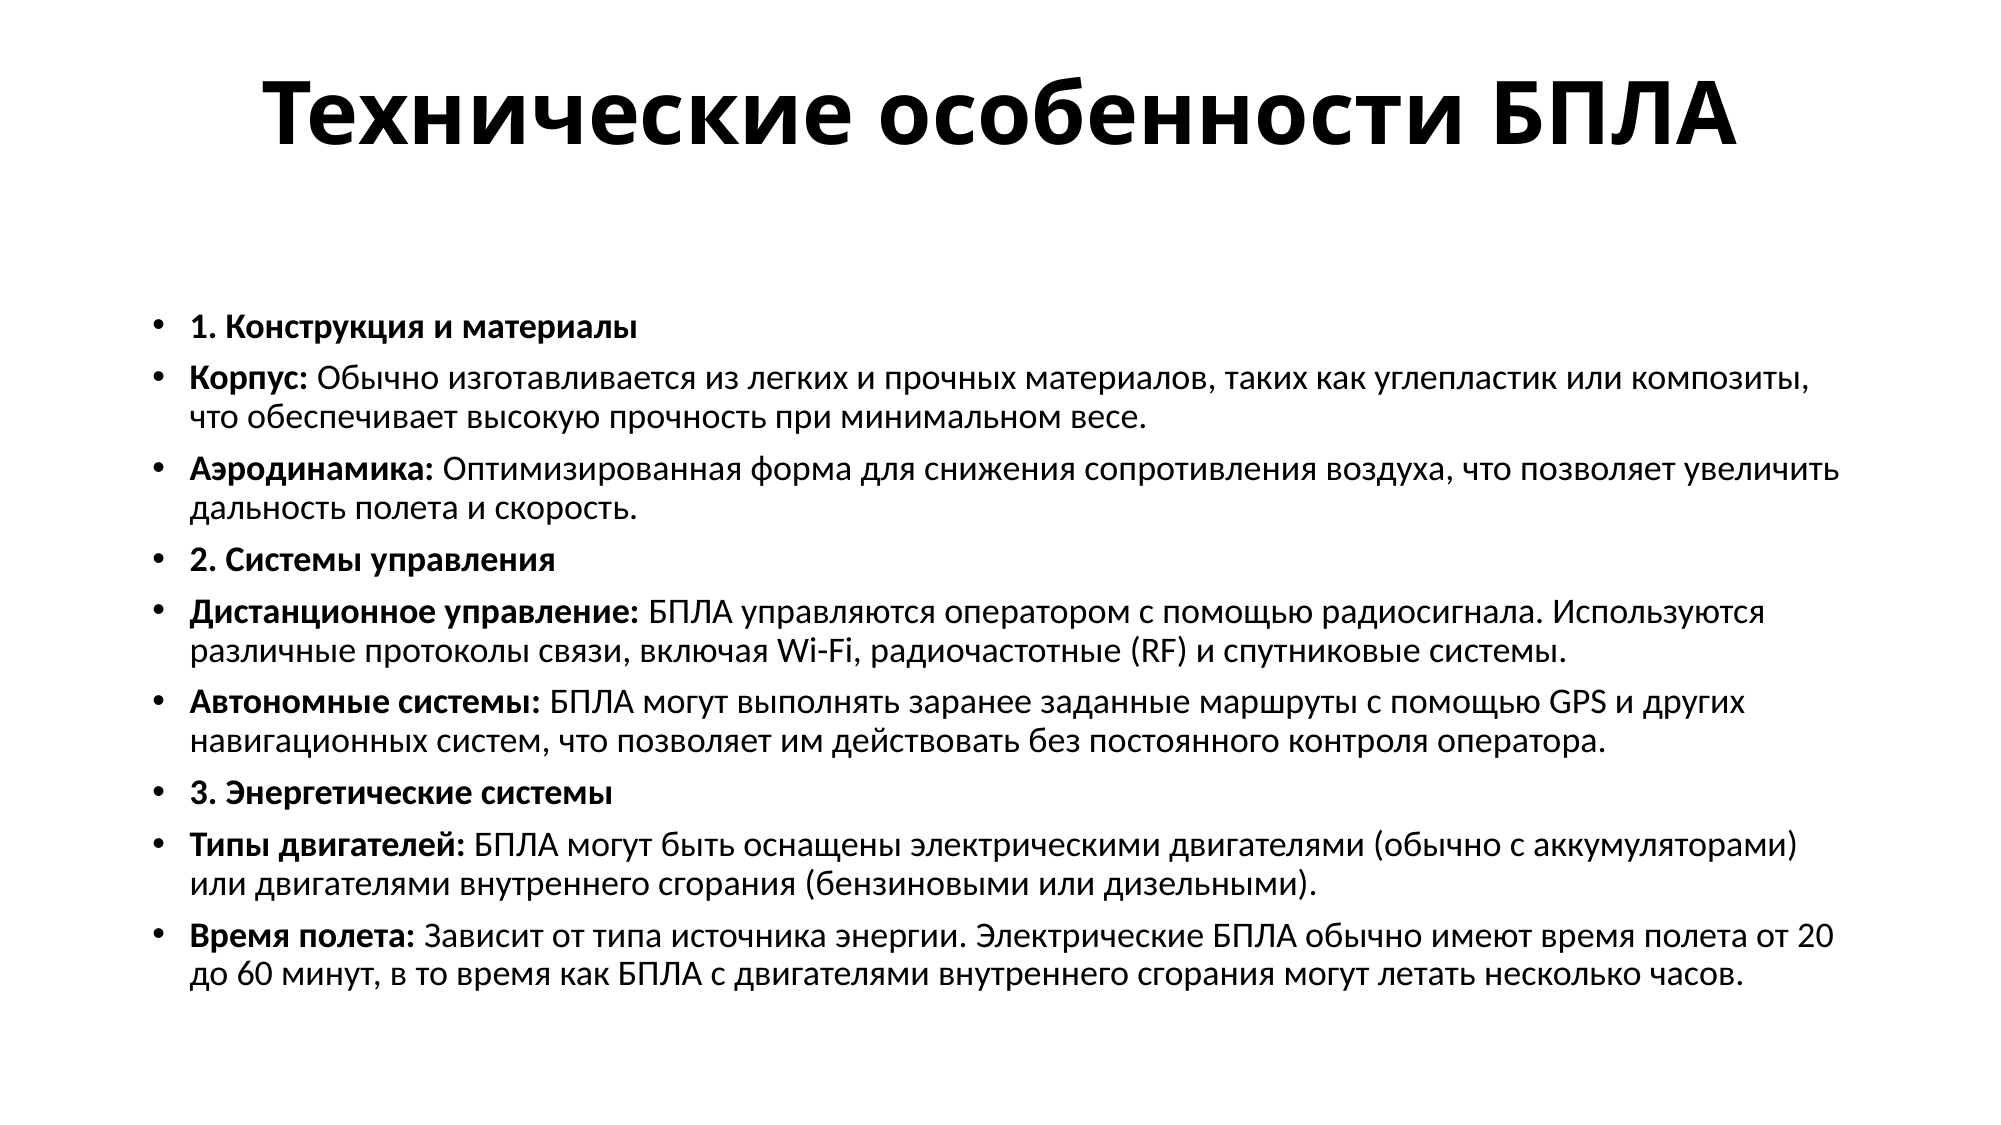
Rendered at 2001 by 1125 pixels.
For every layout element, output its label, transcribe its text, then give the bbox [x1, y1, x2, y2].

title Технические особенности БПЛА [137, 59, 1863, 278]
list 1. Конструкция и материалы Корпус: Обычно изготавливается из легких и прочных материалов, таких как углепластик или композиты, что обеспечивает высокую прочность при минимальном весе. Аэродинамика: Оптимизированная форма для снижения сопротивления воздуха, что позволяет увеличить дальность полета и скорость. 2. Системы управления Дистанционное управление: БПЛА управляются оператором с помощью радиосигнала. Используются различные протоколы связи, включая Wi-Fi, радиочастотные (RF) и спутниковые системы. Автономные системы: БПЛА могут выполнять заранее заданные маршруты с помощью GPS и других навигационных систем, что позволяет им действовать без постоянного контроля оператора. 3. Энергетические системы Типы двигателей: БПЛА могут быть оснащены электрическими двигателями (обычно с аккумуляторами) или двигателями внутреннего сгорания (бензиновыми или дизельными). Время полета: Зависит от типа источника энергии. Электрические БПЛА обычно имеют время полета от 20 до 60 минут, в то время как БПЛА с двигателями внутреннего сгорания могут летать несколько часов. [137, 299, 1863, 1014]
